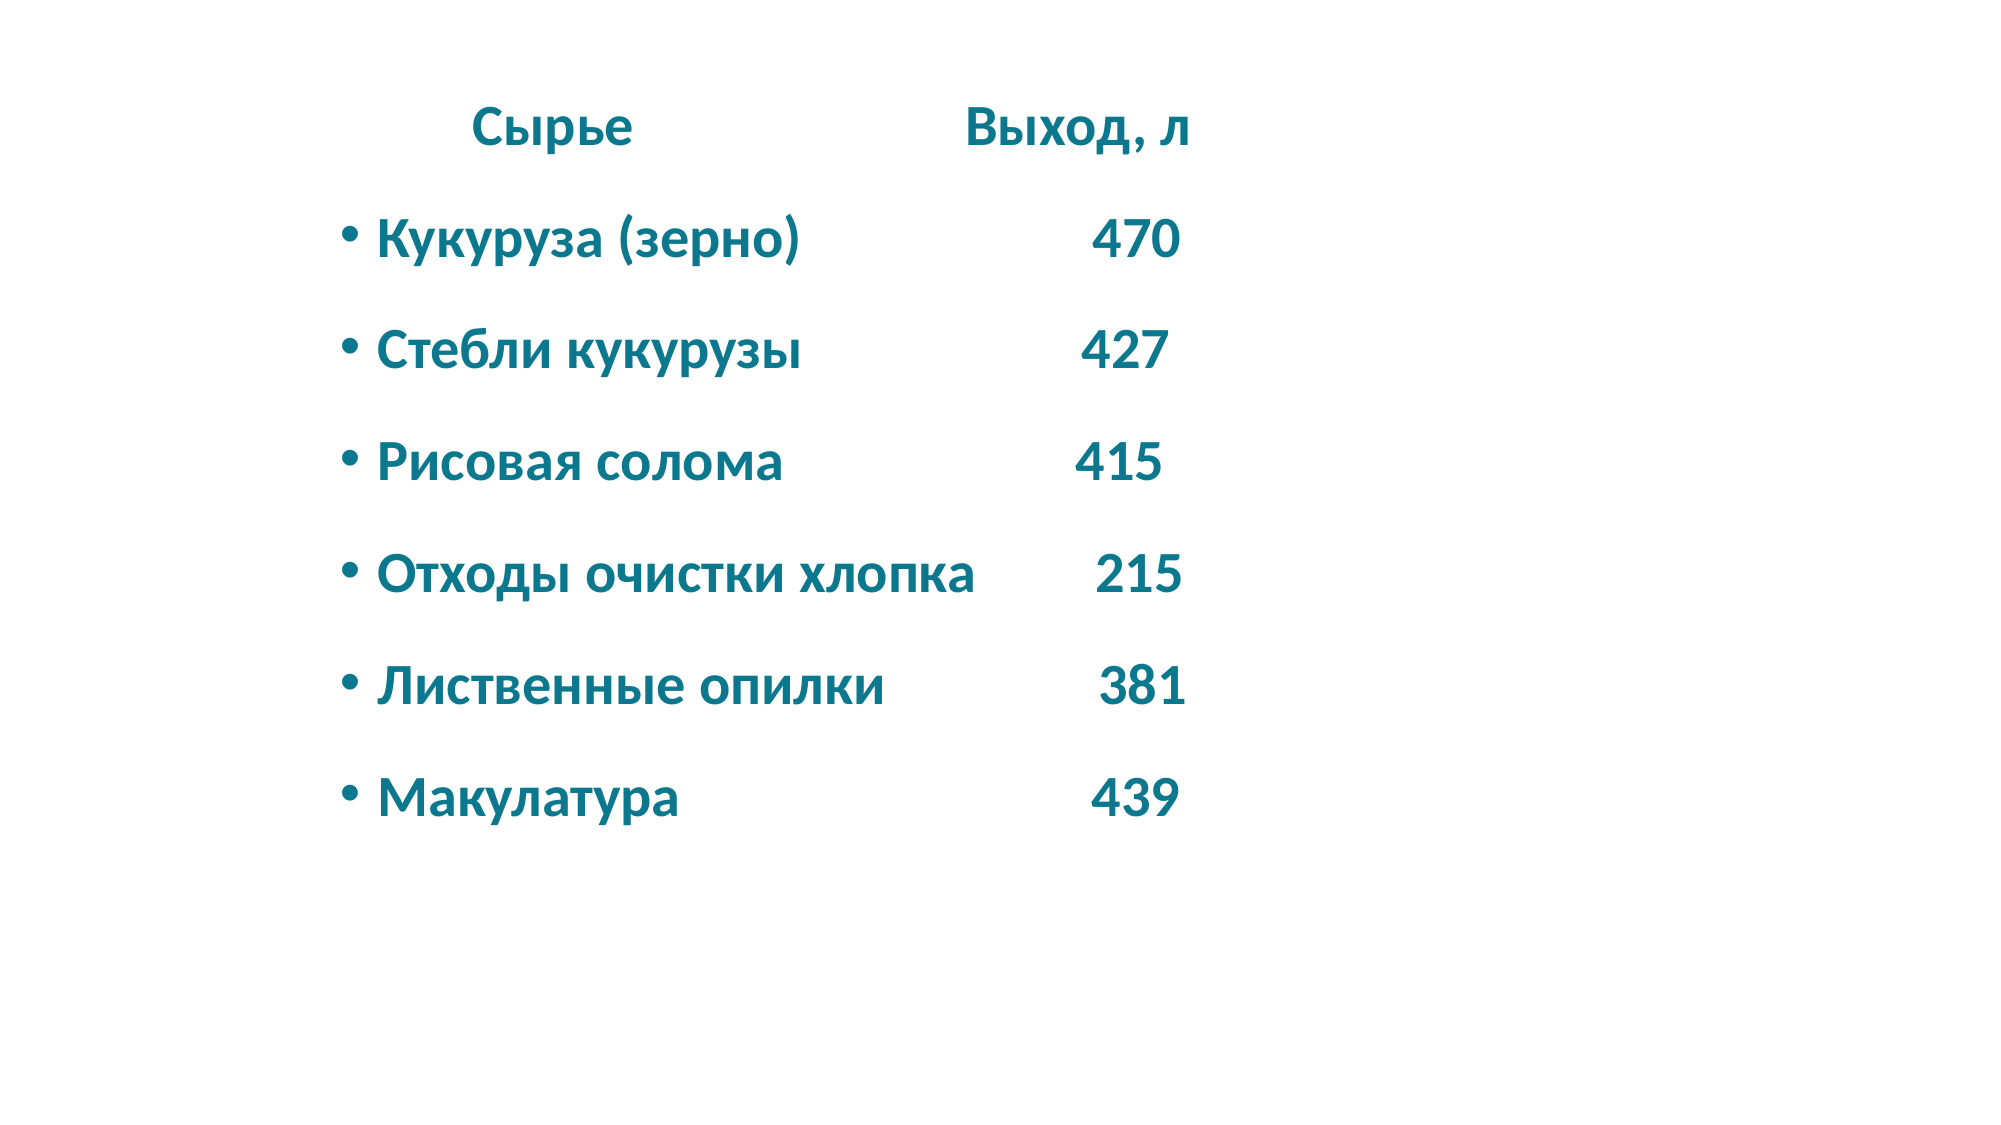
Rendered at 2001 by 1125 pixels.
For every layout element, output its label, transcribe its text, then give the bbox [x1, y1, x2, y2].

list Сырье Выход, л Кукуруза (зерно) 470 Стебли кукурузы 427 Рисовая солома 415 Отходы очистки хлопка 215 Лиственные опилки 381 Макулатура 439 [324, 58, 1756, 1053]
